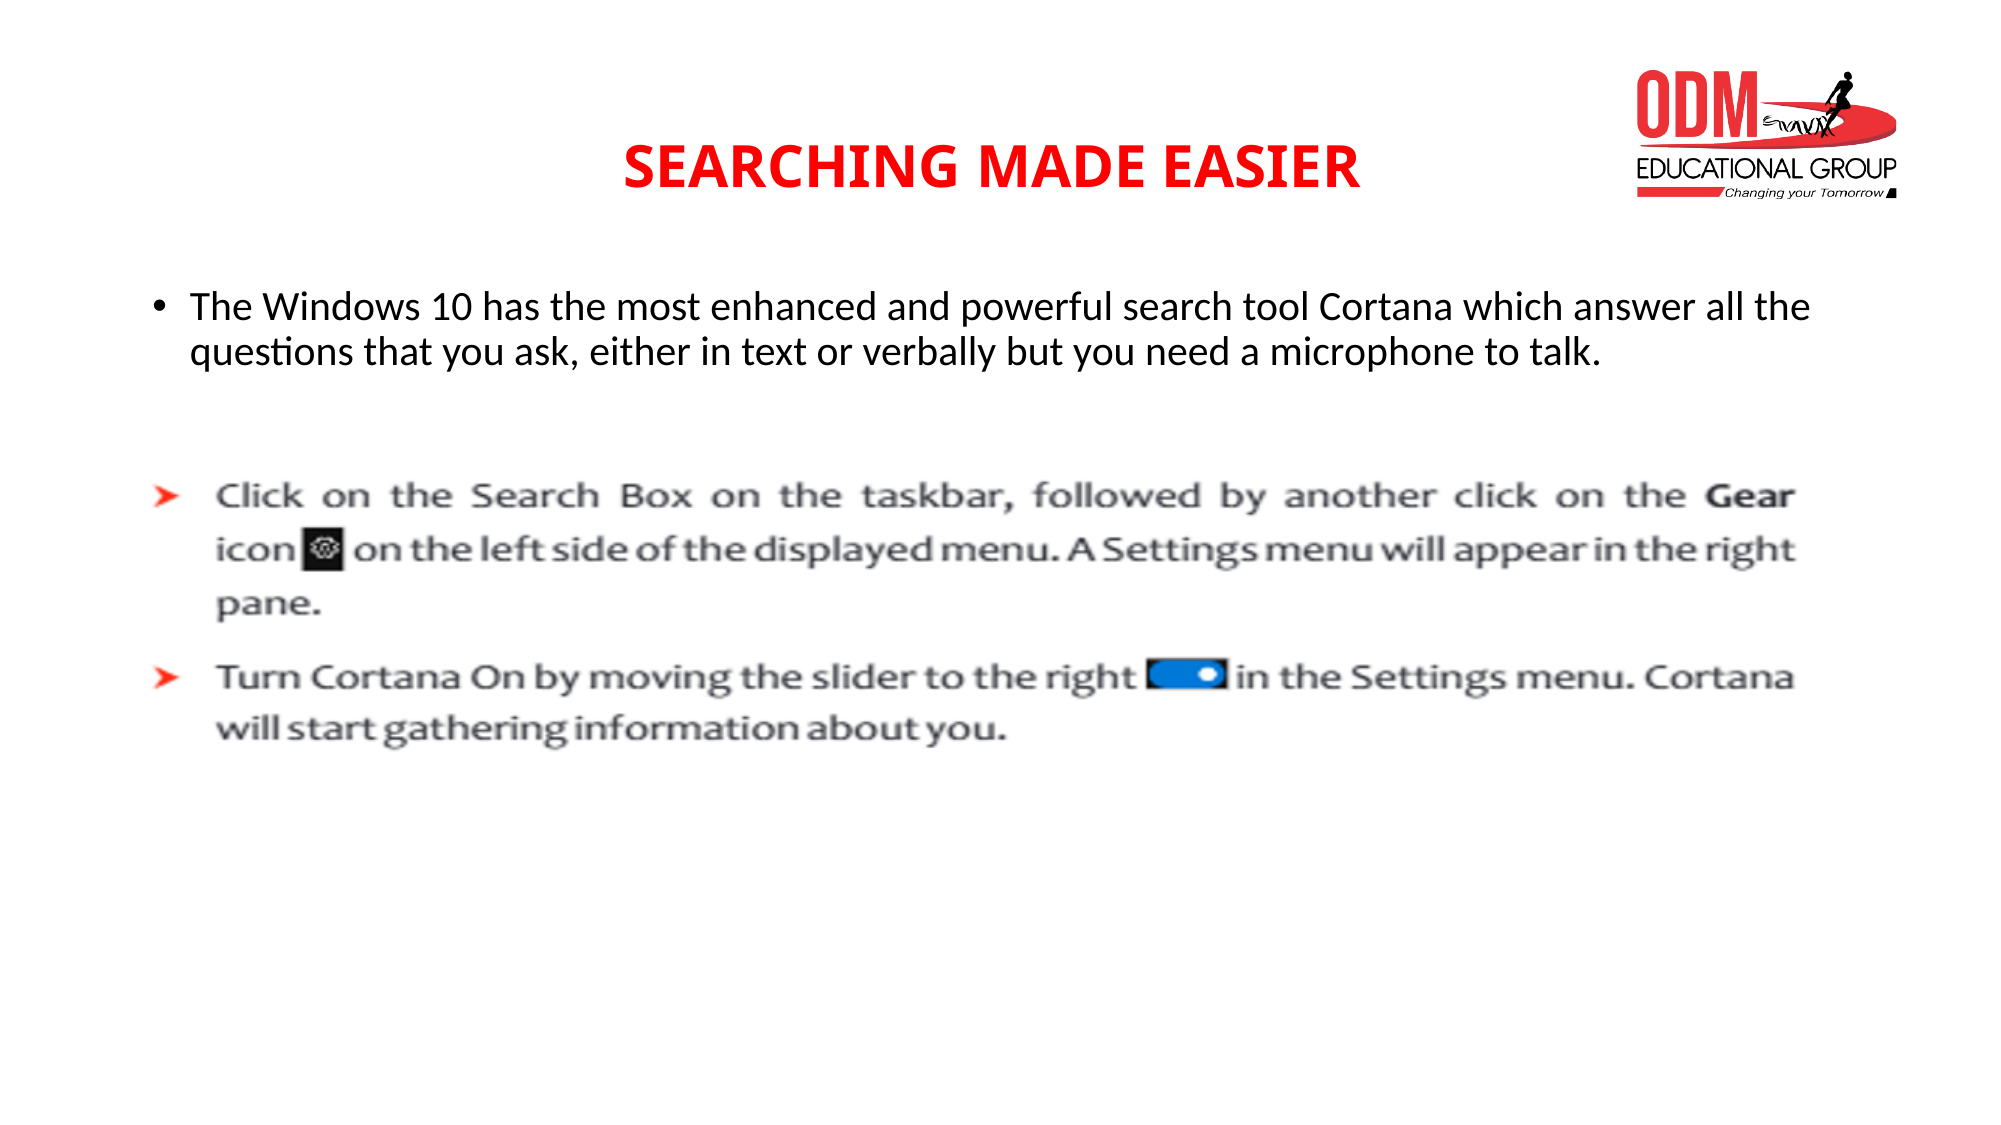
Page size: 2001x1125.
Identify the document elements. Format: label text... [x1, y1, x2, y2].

picture [137, 464, 1827, 771]
list The Windows 10 has the most enhanced and powerful search tool Cortana which answer all the questions that you ask, either in text or verbally but you need a microphone to talk. [137, 277, 1863, 1014]
text_box [1637, 70, 1897, 199]
title SEARCHING MADE EASIER [137, 59, 1863, 277]
